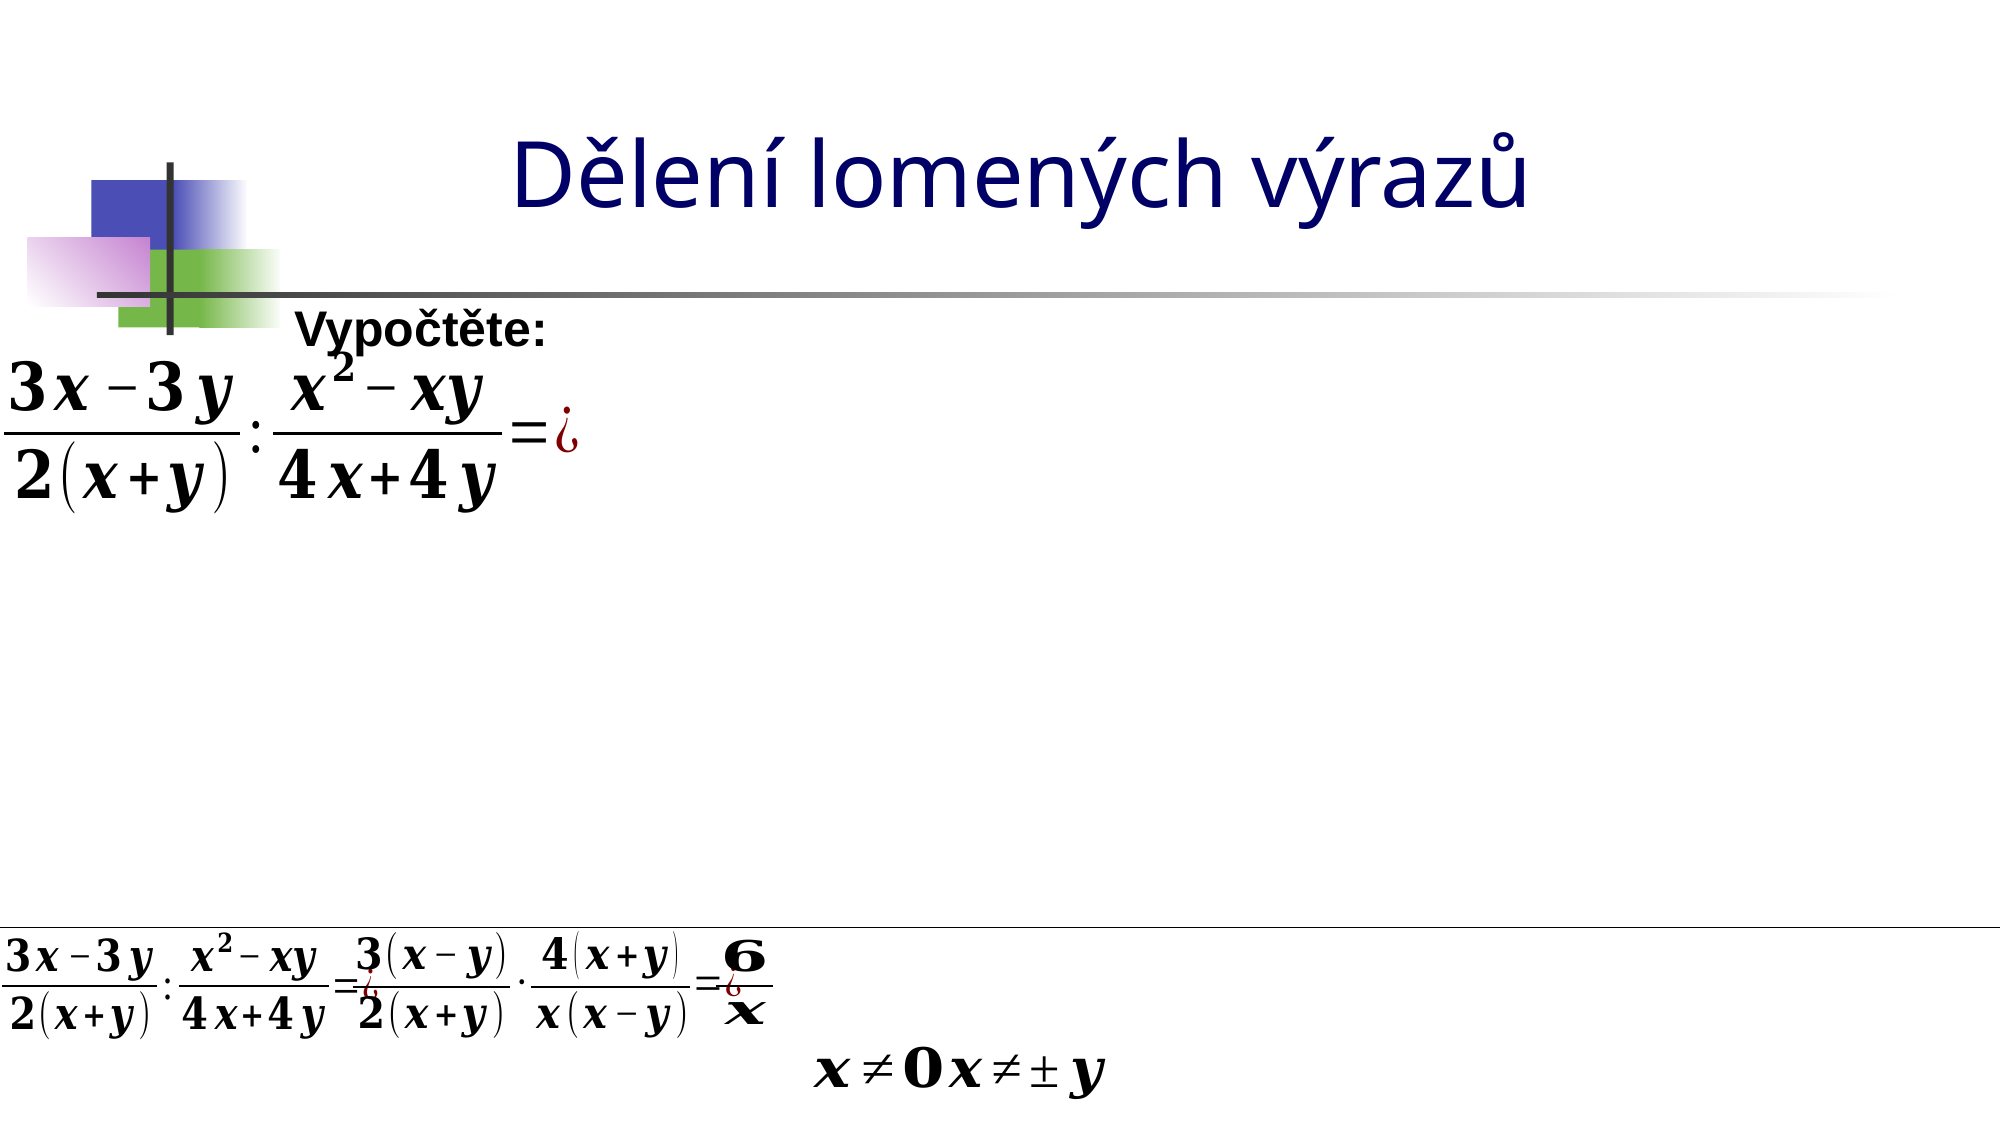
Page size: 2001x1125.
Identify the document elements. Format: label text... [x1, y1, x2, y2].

text_box Dělení lomených výrazů [416, 113, 1626, 228]
text_box Vypočtěte: [279, 290, 581, 362]
